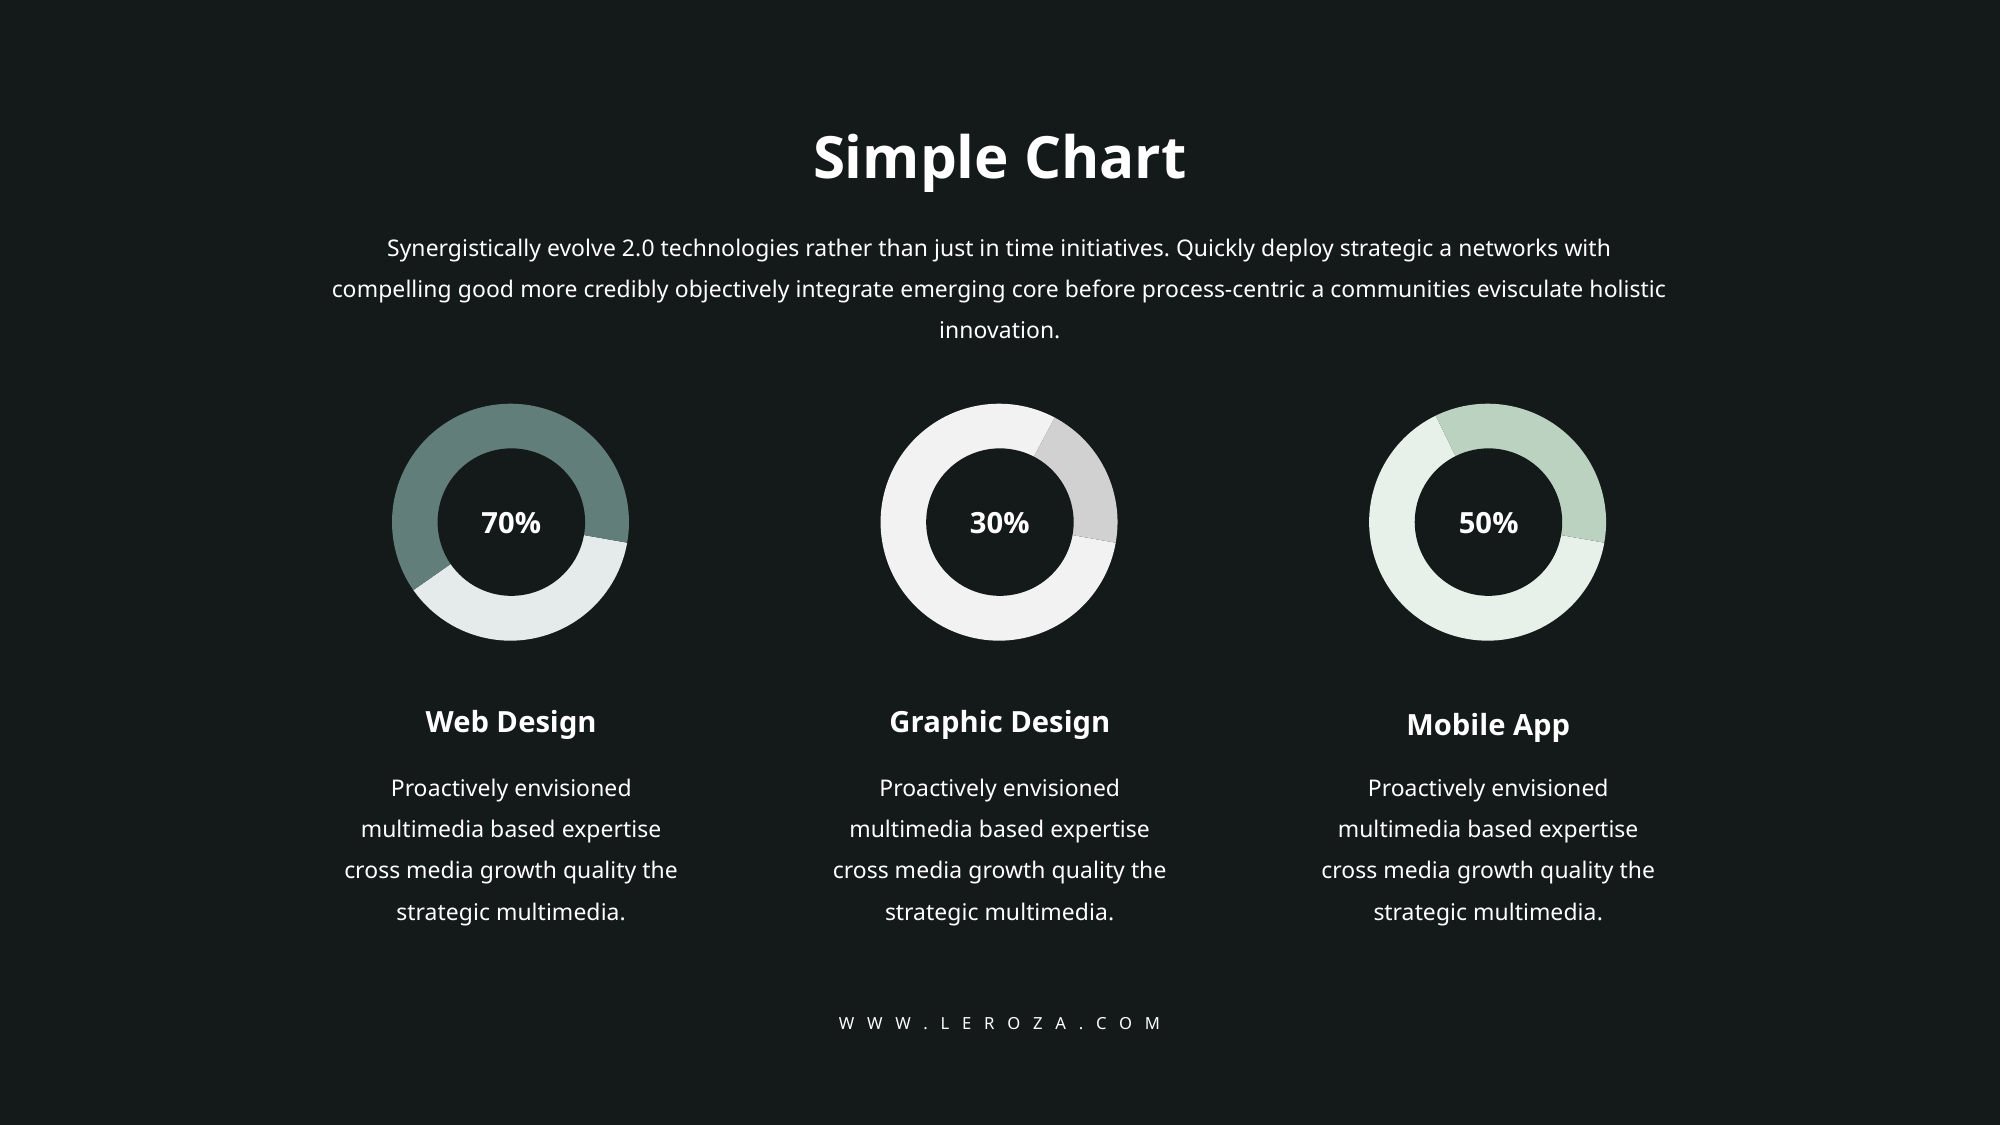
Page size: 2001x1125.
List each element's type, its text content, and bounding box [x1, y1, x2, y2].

text_box Proactively envisioned multimedia based expertise cross media growth quality the strategic multimedia. [1307, 759, 1670, 925]
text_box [880, 402, 1120, 642]
text_box Mobile App [1307, 706, 1670, 742]
text_box Web Design [330, 703, 693, 739]
text_box Graphic Design [818, 703, 1182, 739]
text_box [1369, 402, 1608, 642]
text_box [391, 402, 631, 642]
text_box W W W . L E R O Z A . C O M [797, 1012, 1203, 1033]
text_box Simple Chart [330, 128, 1670, 191]
text_box Proactively envisioned multimedia based expertise cross media growth quality the strategic multimedia. [818, 759, 1182, 925]
text_box Synergistically evolve 2.0 technologies rather than just in time initiatives. Quickly deploy strategic a networks with compelling good more credibly objectively integrate emerging core before process-centric a communities evisculate holistic innovation. [330, 219, 1670, 343]
text_box Proactively envisioned multimedia based expertise cross media growth quality the strategic multimedia. [330, 759, 693, 925]
